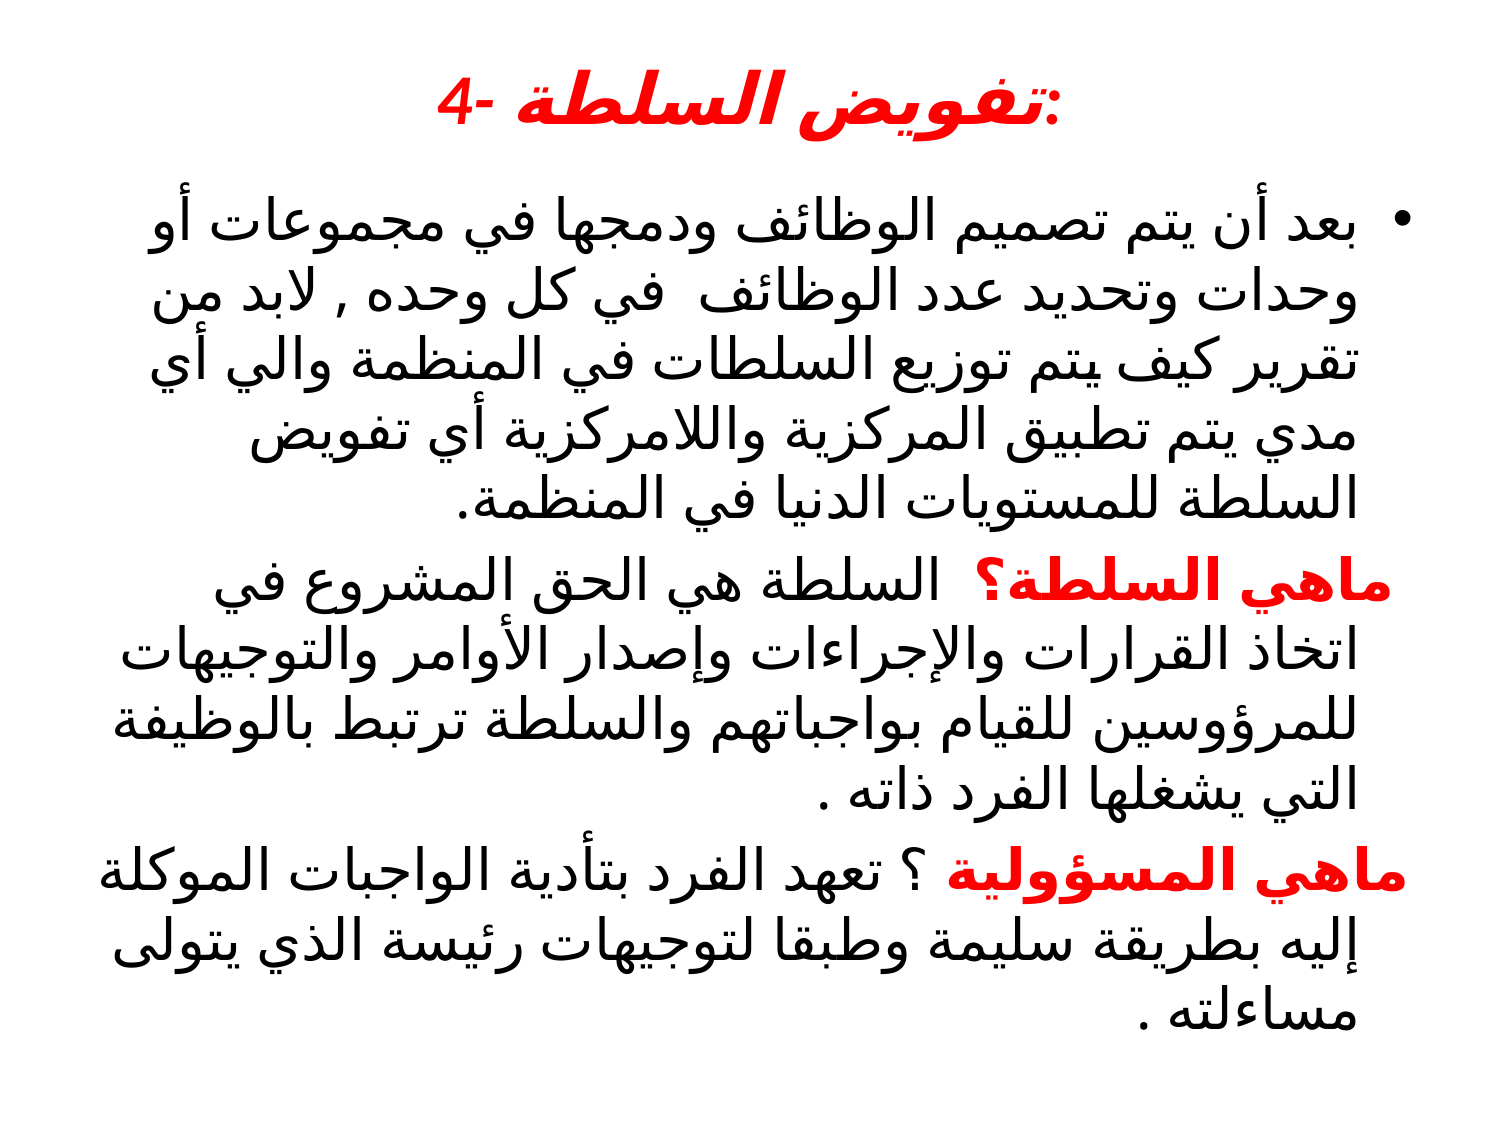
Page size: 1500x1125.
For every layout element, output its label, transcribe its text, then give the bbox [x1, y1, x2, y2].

list بعد أن يتم تصميم الوظائف ودمجها في مجموعات أو وحدات وتحديد عدد الوظائف في كل وحده , لابد من تقرير كيف يتم توزيع السلطات في المنظمة والي أي مدي يتم تطبيق المركزية واللامركزية أي تفويض السلطة للمستويات الدنيا في المنظمة. ماهي السلطة؟ السلطة هي الحق المشروع في اتخاذ القرارات والإجراءات وإصدار الأوامر والتوجيهات للمرؤوسين للقيام بواجباتهم والسلطة ترتبط بالوظيفة التي يشغلها الفرد ذاته . ماهي المسؤولية ؟ تعهد الفرد بتأدية الواجبات الموكلة إليه بطريقة سليمة وطبقا لتوجيهات رئيسة الذي يتولى مساءلته . [75, 174, 1425, 1063]
title 4- تفويض السلطة: [75, 45, 1425, 174]
